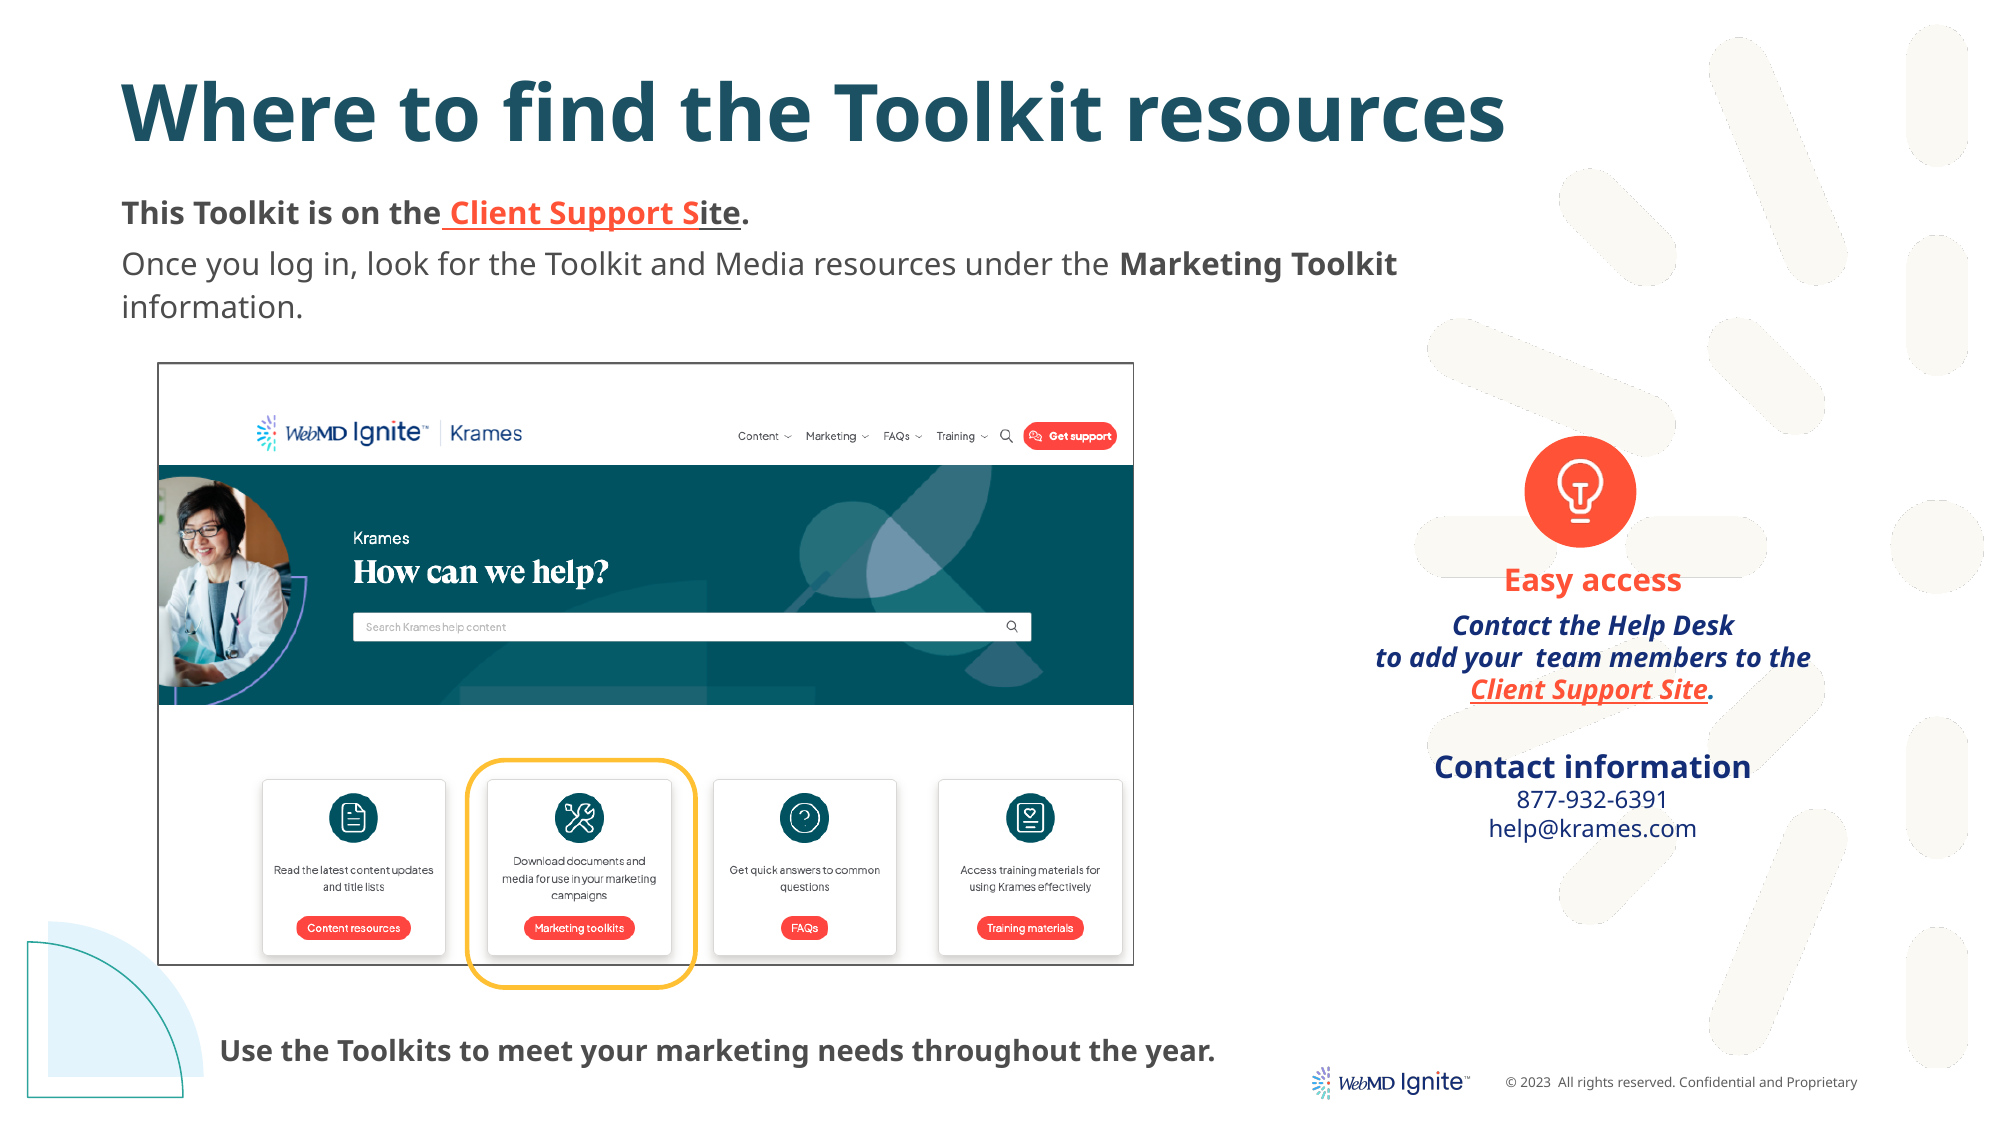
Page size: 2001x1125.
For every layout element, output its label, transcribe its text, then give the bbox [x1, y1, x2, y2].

text_box This Toolkit is on the Client Support Site. [121, 187, 1353, 237]
text_box Once you log in, look for the Toolkit and Media resources under the Marketing Toolkit information. [121, 238, 1473, 325]
title Where to find the Toolkit resources [121, 0, 1864, 166]
picture [1308, 1063, 1474, 1103]
text_box [476, 974, 687, 988]
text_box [1312, 435, 1874, 857]
picture [158, 363, 1133, 965]
text_box Use the Toolkits to meet your marketing needs throughout the year. [209, 1027, 1242, 1068]
